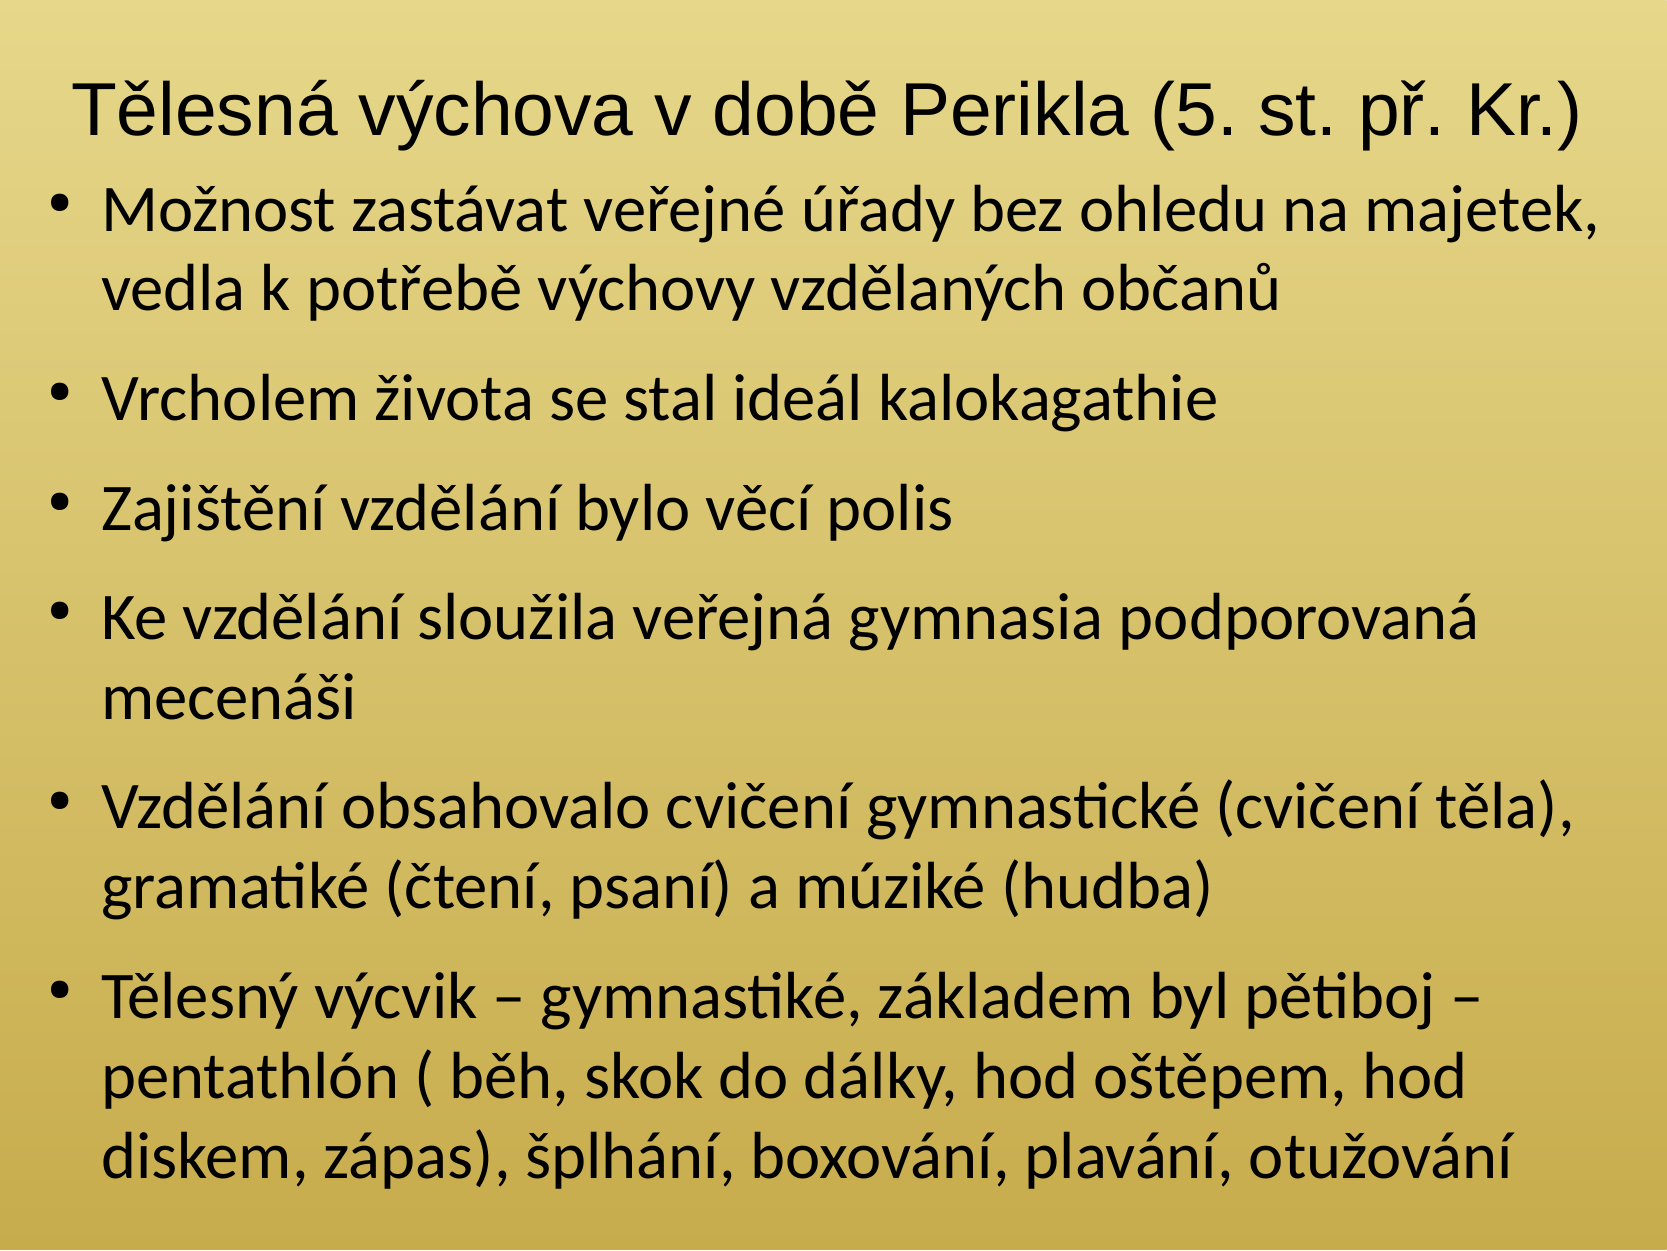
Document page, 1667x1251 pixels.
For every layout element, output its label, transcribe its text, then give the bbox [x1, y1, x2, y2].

title Tělesná výchova v době Perikla (5. st. př. Kr.) [41, 34, 1613, 164]
list Možnost zastávat veřejné úřady bez ohledu na majetek, vedla k potřebě výchovy vzdělaných občanů Vrcholem života se stal ideál kalokagathie Zajištění vzdělání bylo věcí polis Ke vzdělání sloužila veřejná gymnasia podporovaná mecenáši Vzdělání obsahovalo cvičení gymnastické (cvičení těla), gramatiké (čtení, psaní) a múziké (hudba) Tělesný výcvik – gymnastiké, základem byl pětiboj – pentathlón ( běh, skok do dálky, hod oštěpem, hod diskem, zápas), šplhání, boxování, plavání, otužování [30, 164, 1649, 1204]
